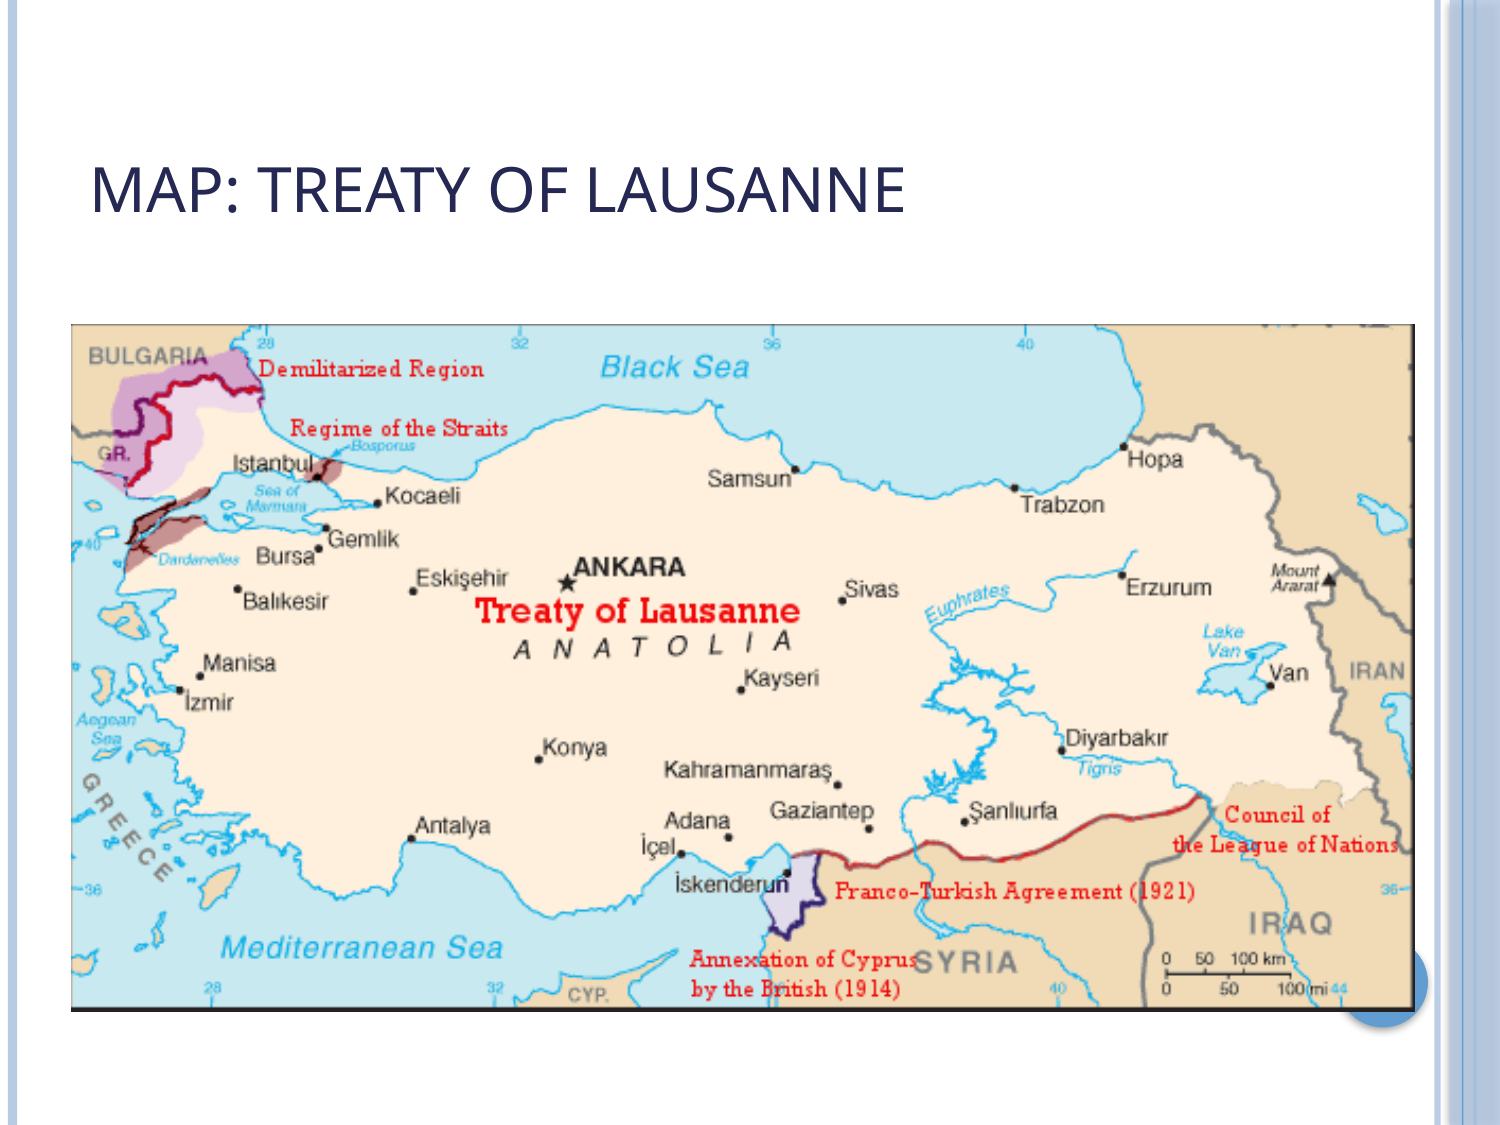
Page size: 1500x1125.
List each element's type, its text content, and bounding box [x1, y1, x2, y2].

picture [71, 324, 1415, 1012]
title Map: Treaty of Lausanne [75, 45, 1300, 233]
